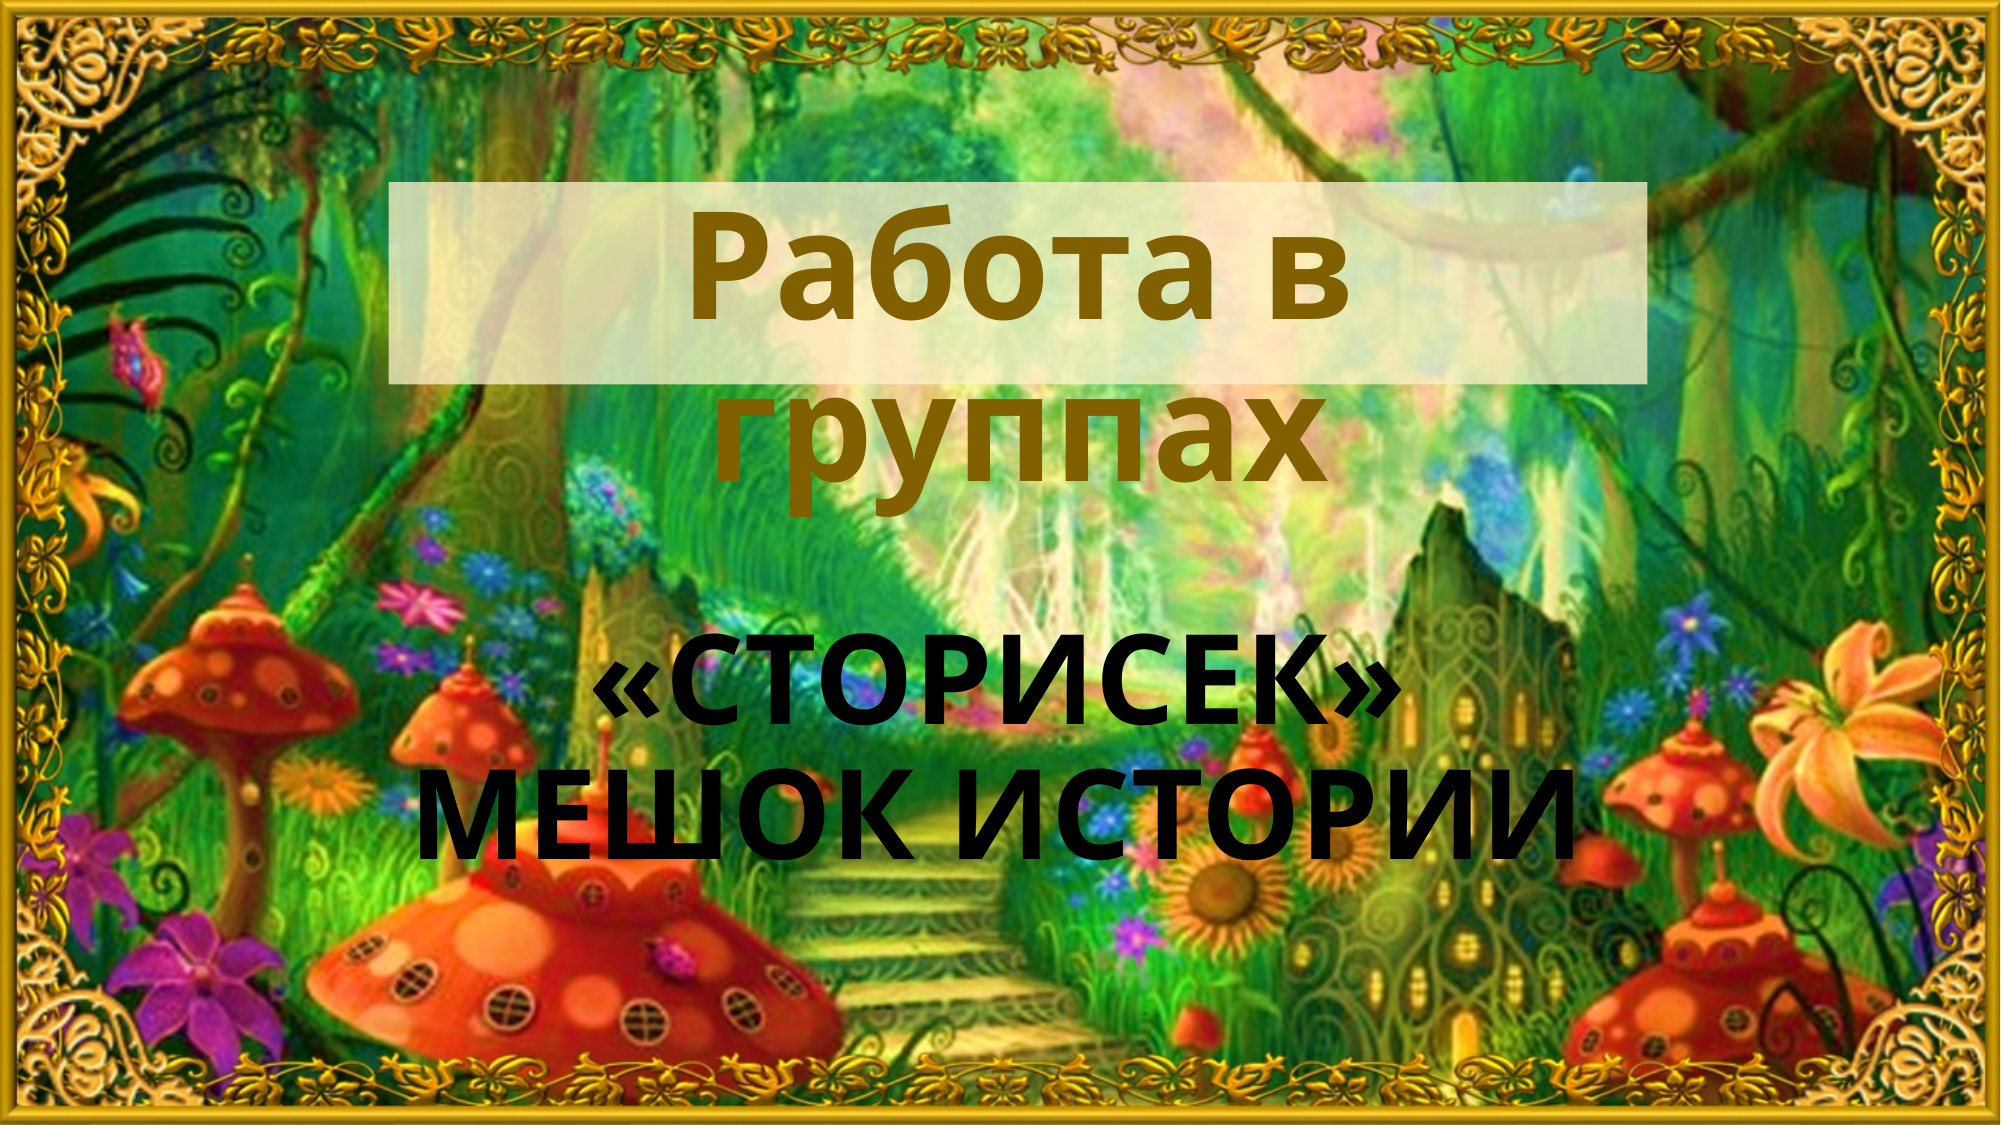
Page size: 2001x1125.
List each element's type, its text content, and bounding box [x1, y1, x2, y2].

list Работа в группах [388, 182, 1648, 385]
title «СТОРИСЕК» МЕШОК ИСТОРИИ [135, 598, 1860, 894]
picture [0, 0, 2001, 1125]
